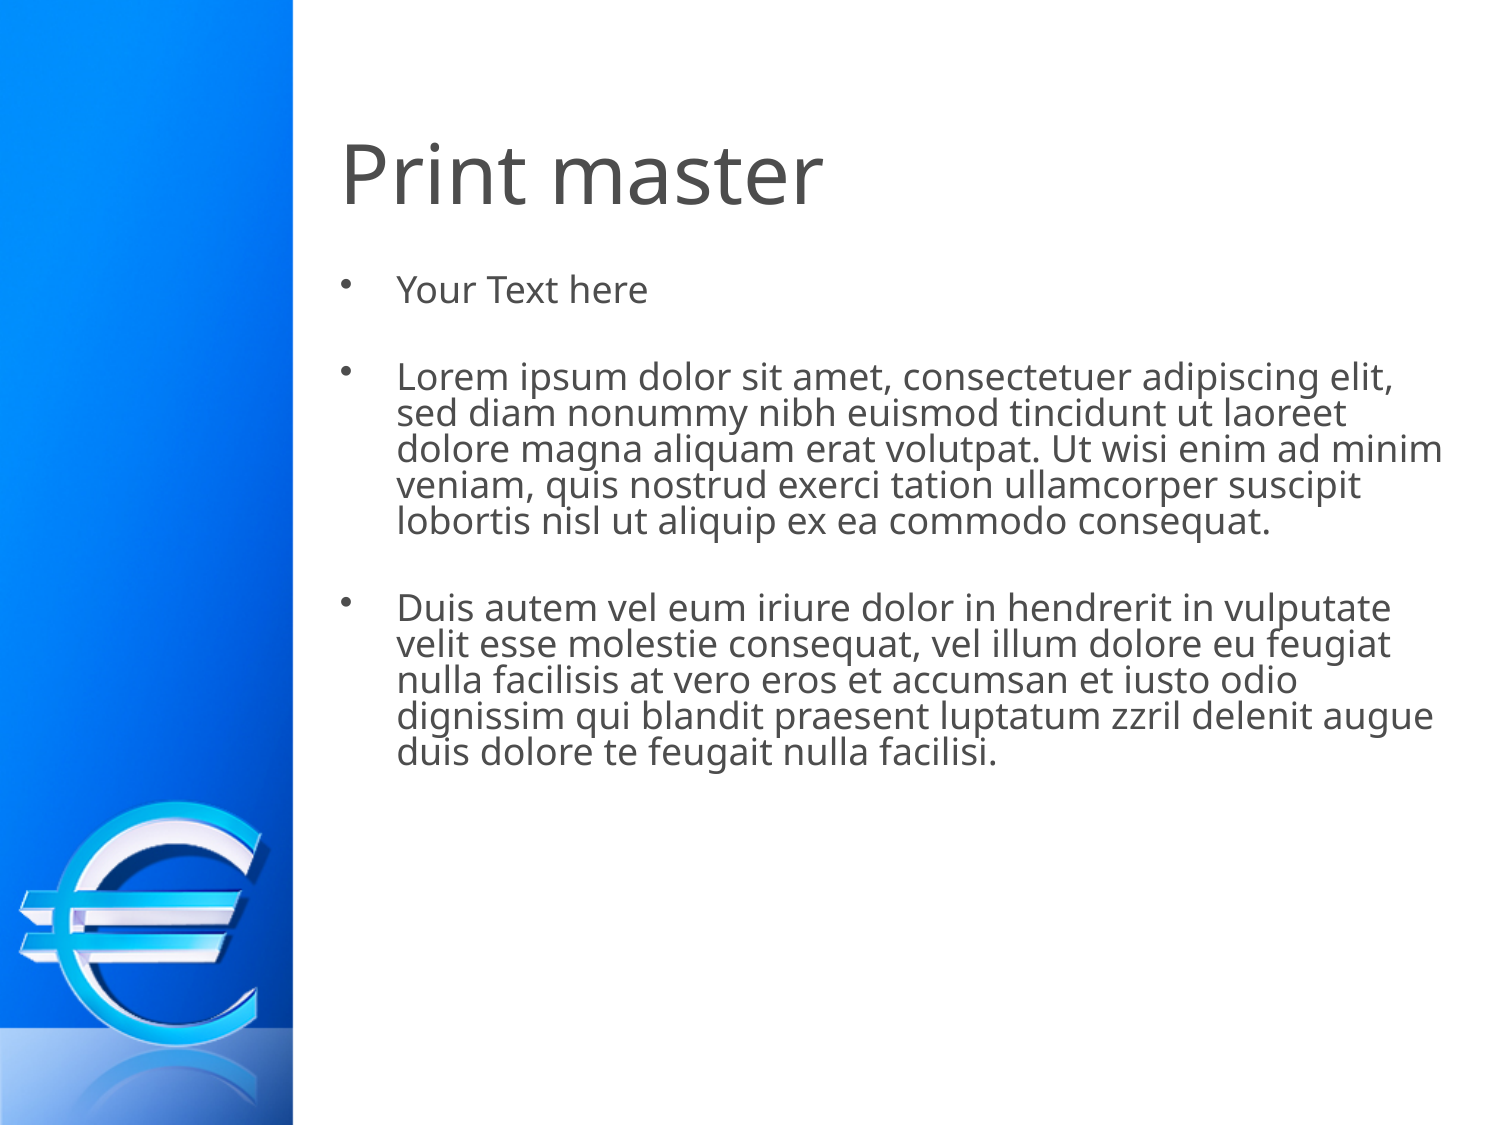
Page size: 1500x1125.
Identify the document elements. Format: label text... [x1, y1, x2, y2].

title Print master [324, 112, 1463, 230]
list Your Text here Lorem ipsum dolor sit amet, consectetuer adipiscing elit, sed diam nonummy nibh euismod tincidunt ut laoreet dolore magna aliquam erat volutpat. Ut wisi enim ad minim veniam, quis nostrud exerci tation ullamcorper suscipit lobortis nisl ut aliquip ex ea commodo consequat. Duis autem vel eum iriure dolor in hendrerit in vulputate velit esse molestie consequat, vel illum dolore eu feugiat nulla facilisis at vero eros et accumsan et iusto odio dignissim qui blandit praesent luptatum zzril delenit augue duis dolore te feugait nulla facilisi. [324, 267, 1463, 968]
picture [0, 0, 1500, 1125]
